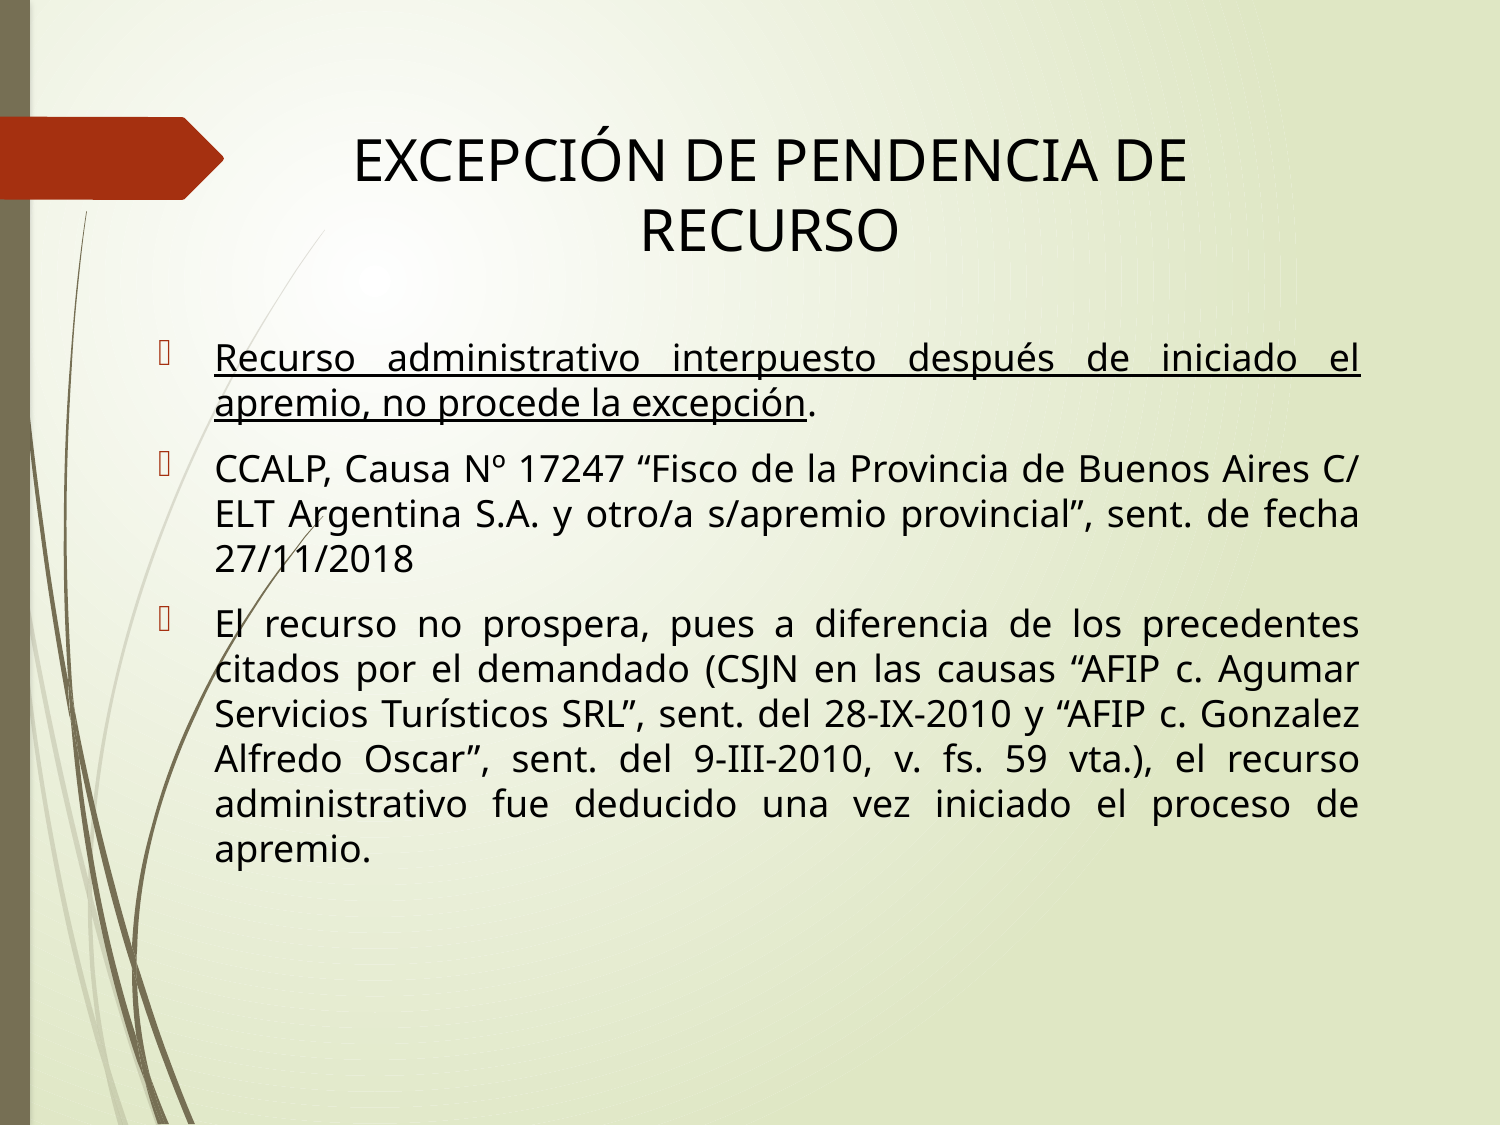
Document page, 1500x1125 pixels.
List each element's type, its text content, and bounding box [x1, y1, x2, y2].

title Excepción de pendencia de recurso [230, 116, 1312, 326]
list Recurso administrativo interpuesto después de iniciado el apremio, no procede la excepción. CCALP, Causa Nº 17247 “Fisco de la Provincia de Buenos Aires C/ ELT Argentina S.A. y otro/a s/apremio provincial”, sent. de fecha 27/11/2018 El recurso no prospera, pues a diferencia de los precedentes citados por el demandado (CSJN en las causas “AFIP c. Agumar Servicios Turísticos SRL”, sent. del 28-IX-2010 y “AFIP c. Gonzalez Alfredo Oscar”, sent. del 9-III-2010, v. fs. 59 vta.), el recurso administrativo fue deducido una vez iniciado el proceso de apremio. [143, 326, 1376, 1012]
